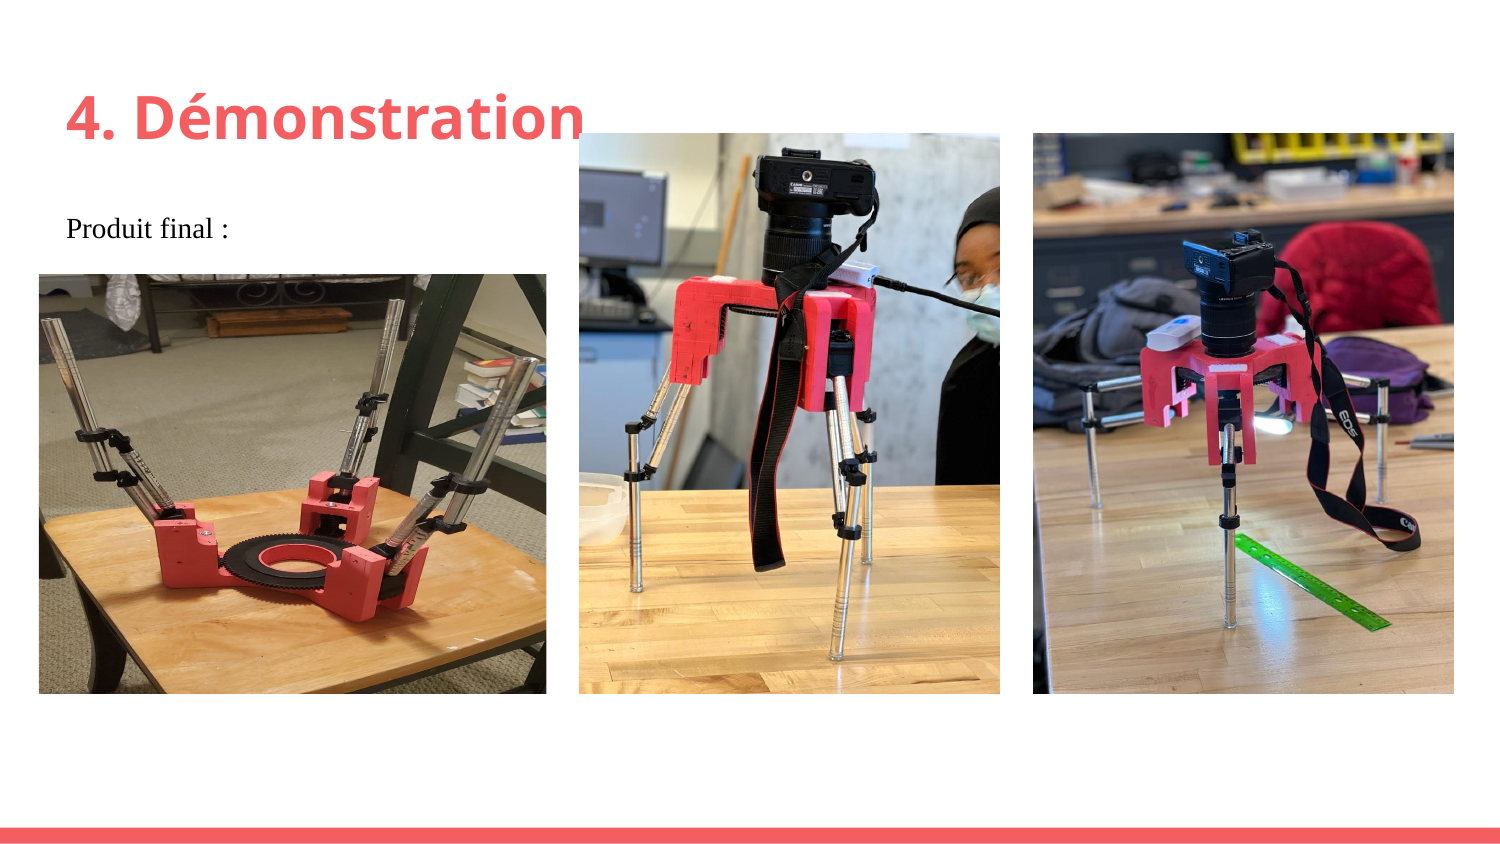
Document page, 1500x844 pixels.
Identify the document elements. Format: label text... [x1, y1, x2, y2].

picture [1032, 132, 1454, 694]
list Produit final : [51, 189, 1449, 750]
title 4. Démonstration [51, 64, 1449, 167]
picture [579, 132, 1001, 694]
picture [38, 274, 547, 694]
